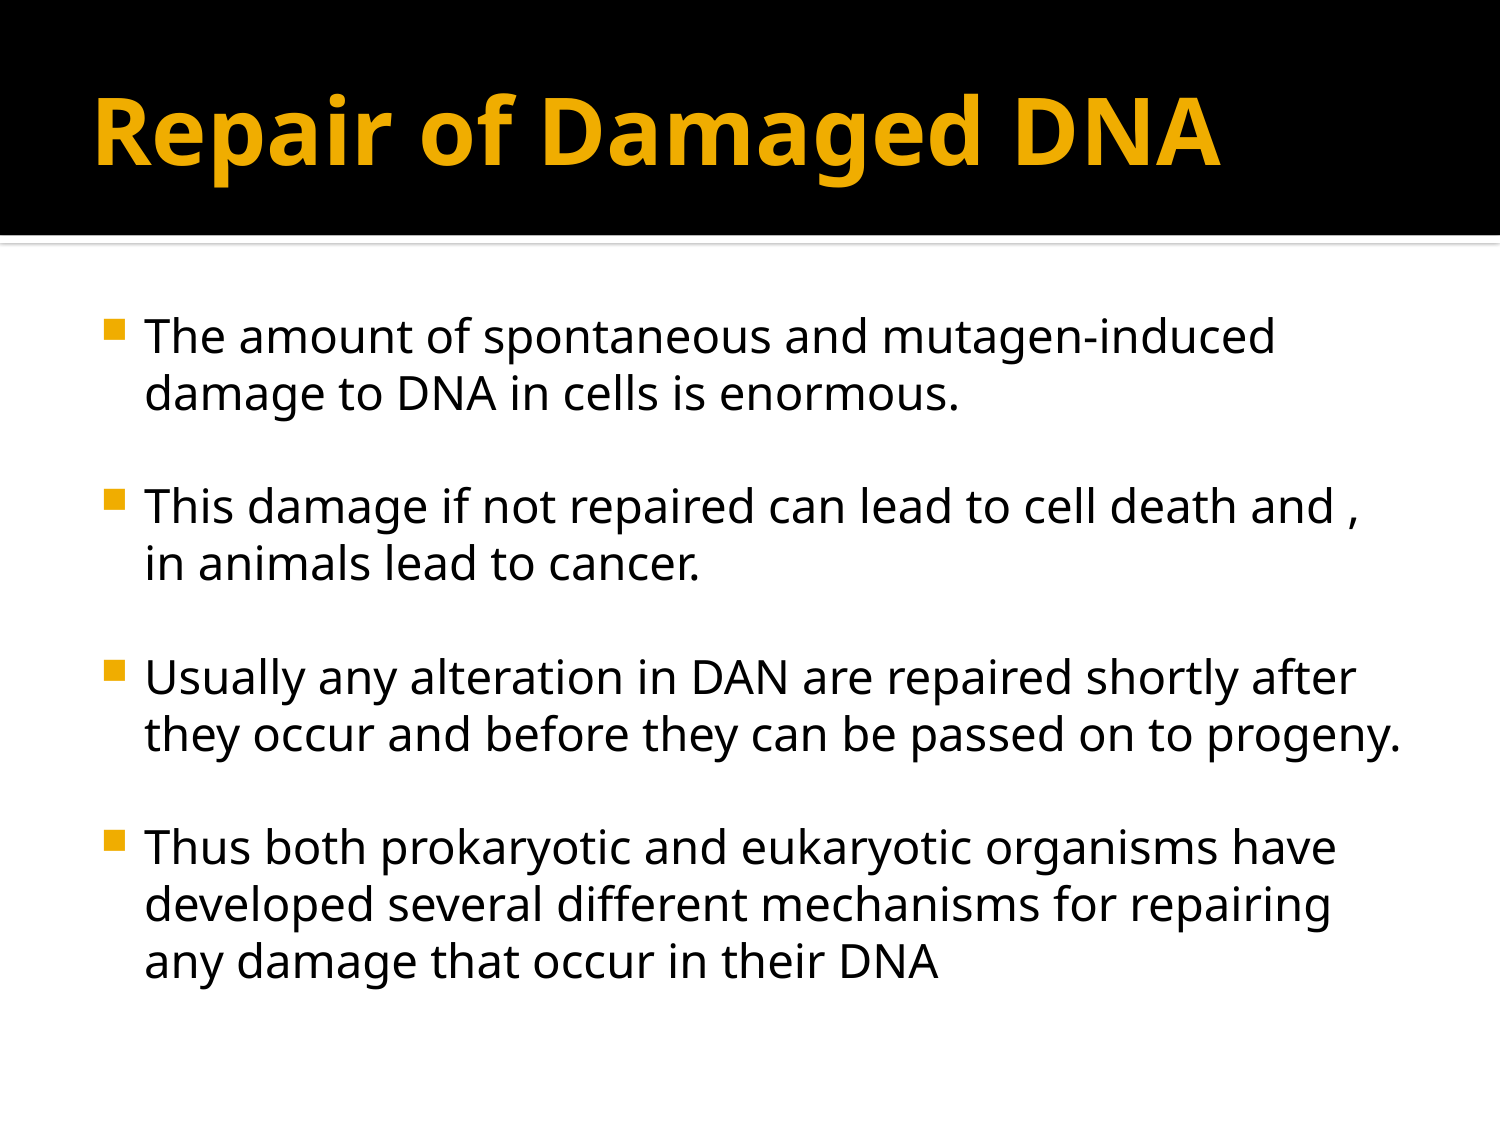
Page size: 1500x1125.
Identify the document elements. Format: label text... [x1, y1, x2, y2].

list The amount of spontaneous and mutagen-induced damage to DNA in cells is enormous. This damage if not repaired can lead to cell death and , in animals lead to cancer. Usually any alteration in DAN are repaired shortly after they occur and before they can be passed on to progeny. Thus both prokaryotic and eukaryotic organisms have developed several different mechanisms for repairing any damage that occur in their DNA [75, 291, 1425, 1050]
title Repair of Damaged DNA [75, 25, 1425, 231]
